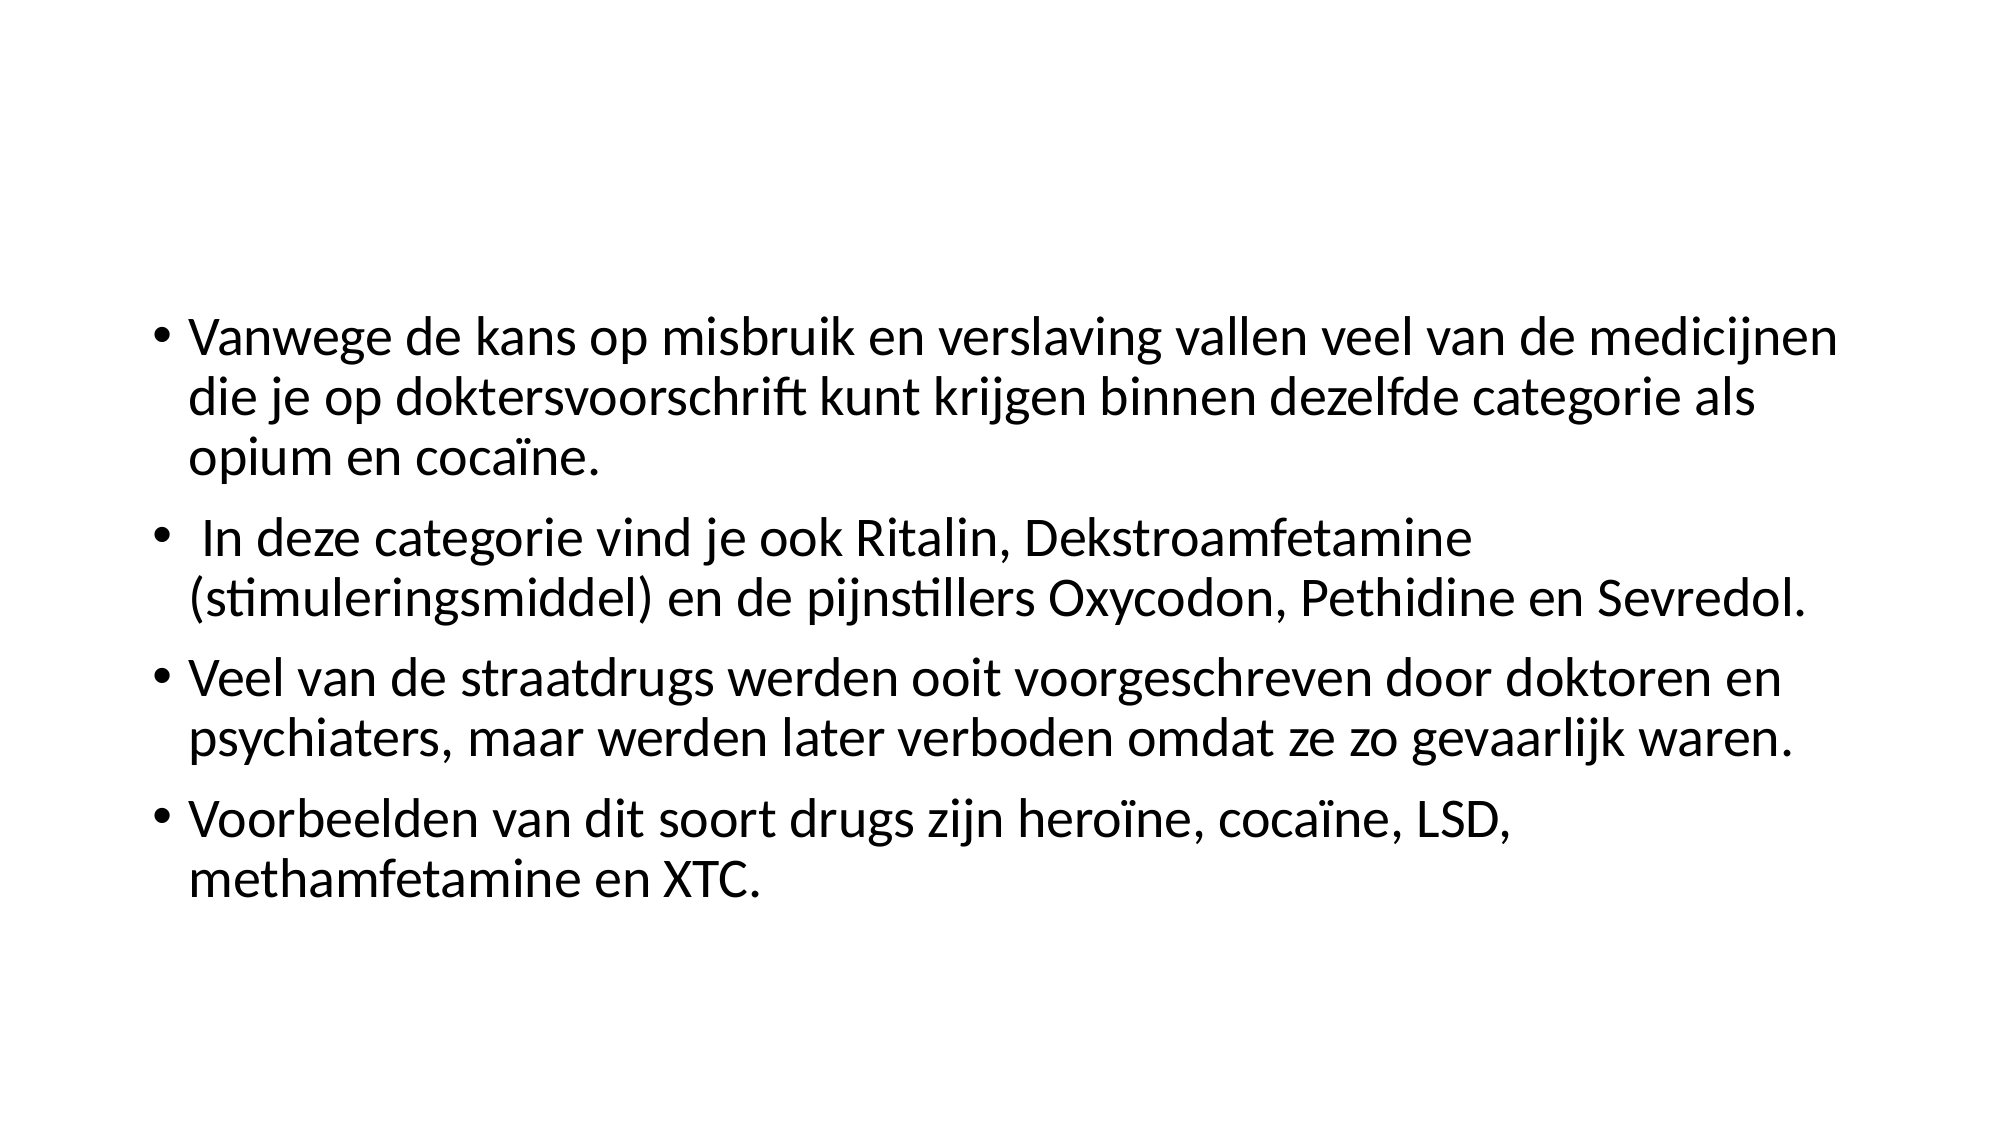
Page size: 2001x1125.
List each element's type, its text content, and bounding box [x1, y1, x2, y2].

list Vanwege de kans op misbruik en verslaving vallen veel van de medicijnen die je op doktersvoorschrift kunt krijgen binnen dezelfde categorie als opium en cocaïne. In deze categorie vind je ook Ritalin, Dekstroamfetamine (stimuleringsmiddel) en de pijnstillers Oxycodon, Pethidine en Sevredol. Veel van de straatdrugs werden ooit voorgeschreven door doktoren en psychiaters, maar werden later verboden omdat ze zo gevaarlijk waren. Voorbeelden van dit soort drugs zijn heroïne, cocaïne, LSD, methamfetamine en XTC. [137, 299, 1863, 1014]
